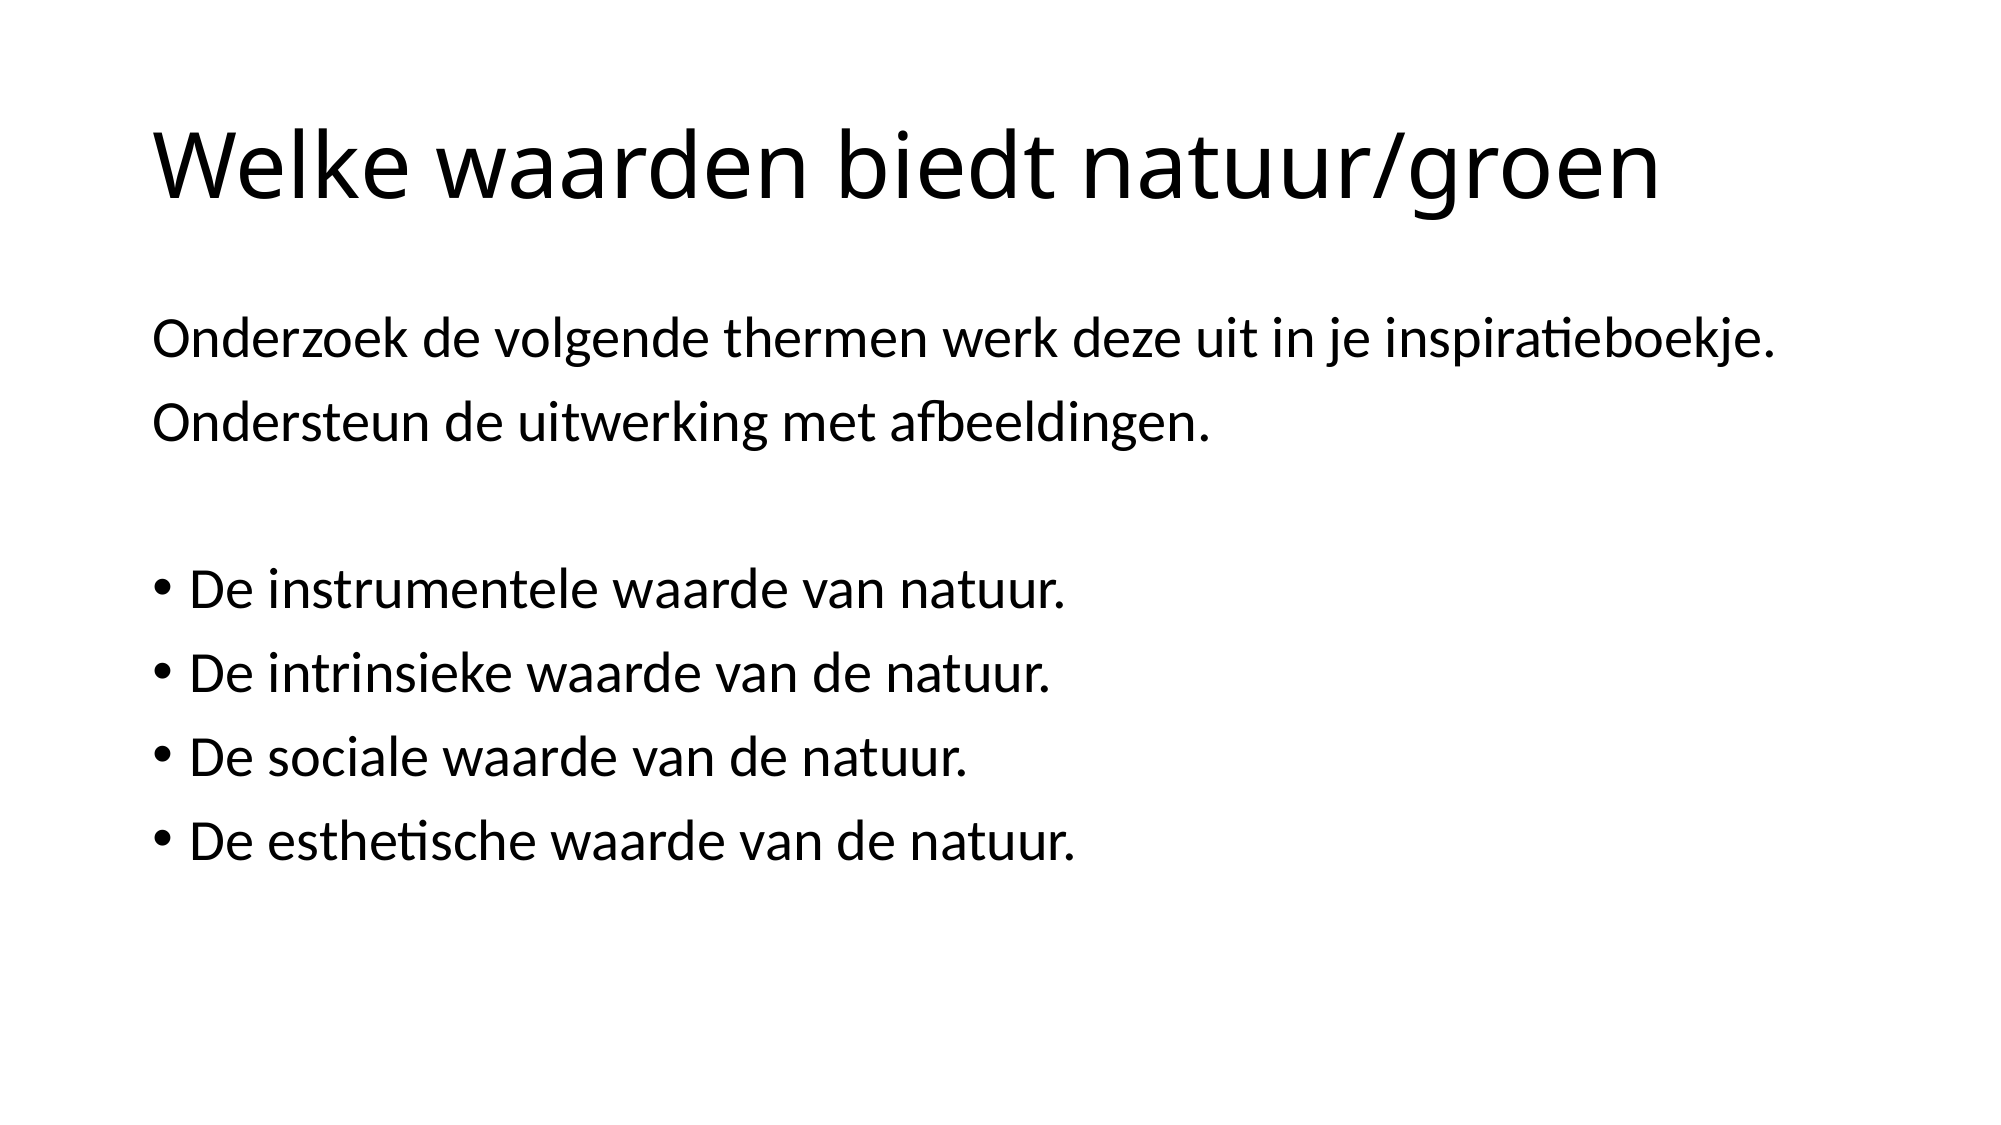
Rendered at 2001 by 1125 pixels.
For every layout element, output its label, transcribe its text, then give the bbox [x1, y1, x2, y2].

list Onderzoek de volgende thermen werk deze uit in je inspiratieboekje. Ondersteun de uitwerking met afbeeldingen. De instrumentele waarde van natuur. De intrinsieke waarde van de natuur. De sociale waarde van de natuur. De esthetische waarde van de natuur. [137, 299, 1863, 1014]
title Welke waarden biedt natuur/groen [137, 59, 1863, 278]
